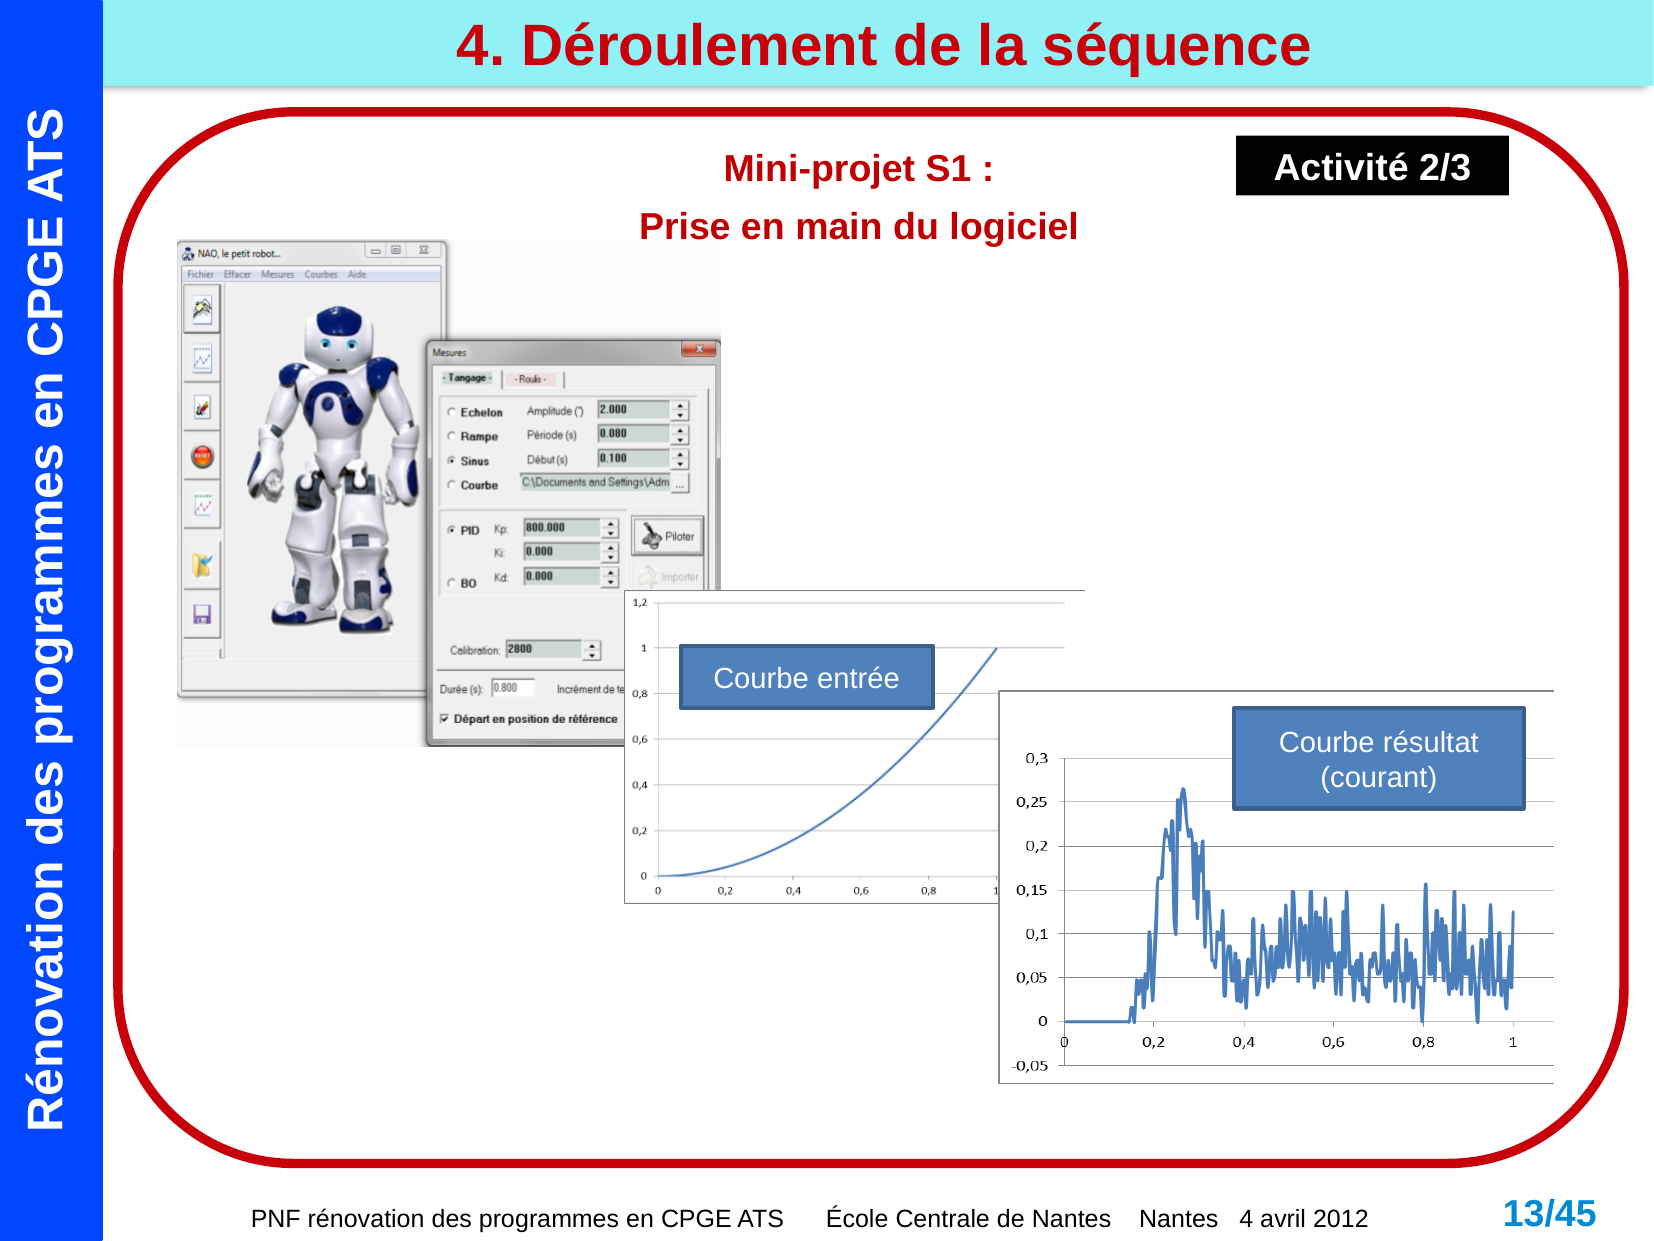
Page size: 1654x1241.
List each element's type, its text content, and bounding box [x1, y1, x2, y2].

text_box [200, 109, 1542, 136]
text_box 4. Déroulement de la séquence [442, 0, 1328, 85]
text_box Activité 2/3 [1236, 135, 1509, 196]
picture [176, 239, 1554, 1084]
text_box [115, 144, 1627, 1166]
text_box Mini-projet S1 : Prise en main du logiciel [165, 136, 1554, 255]
